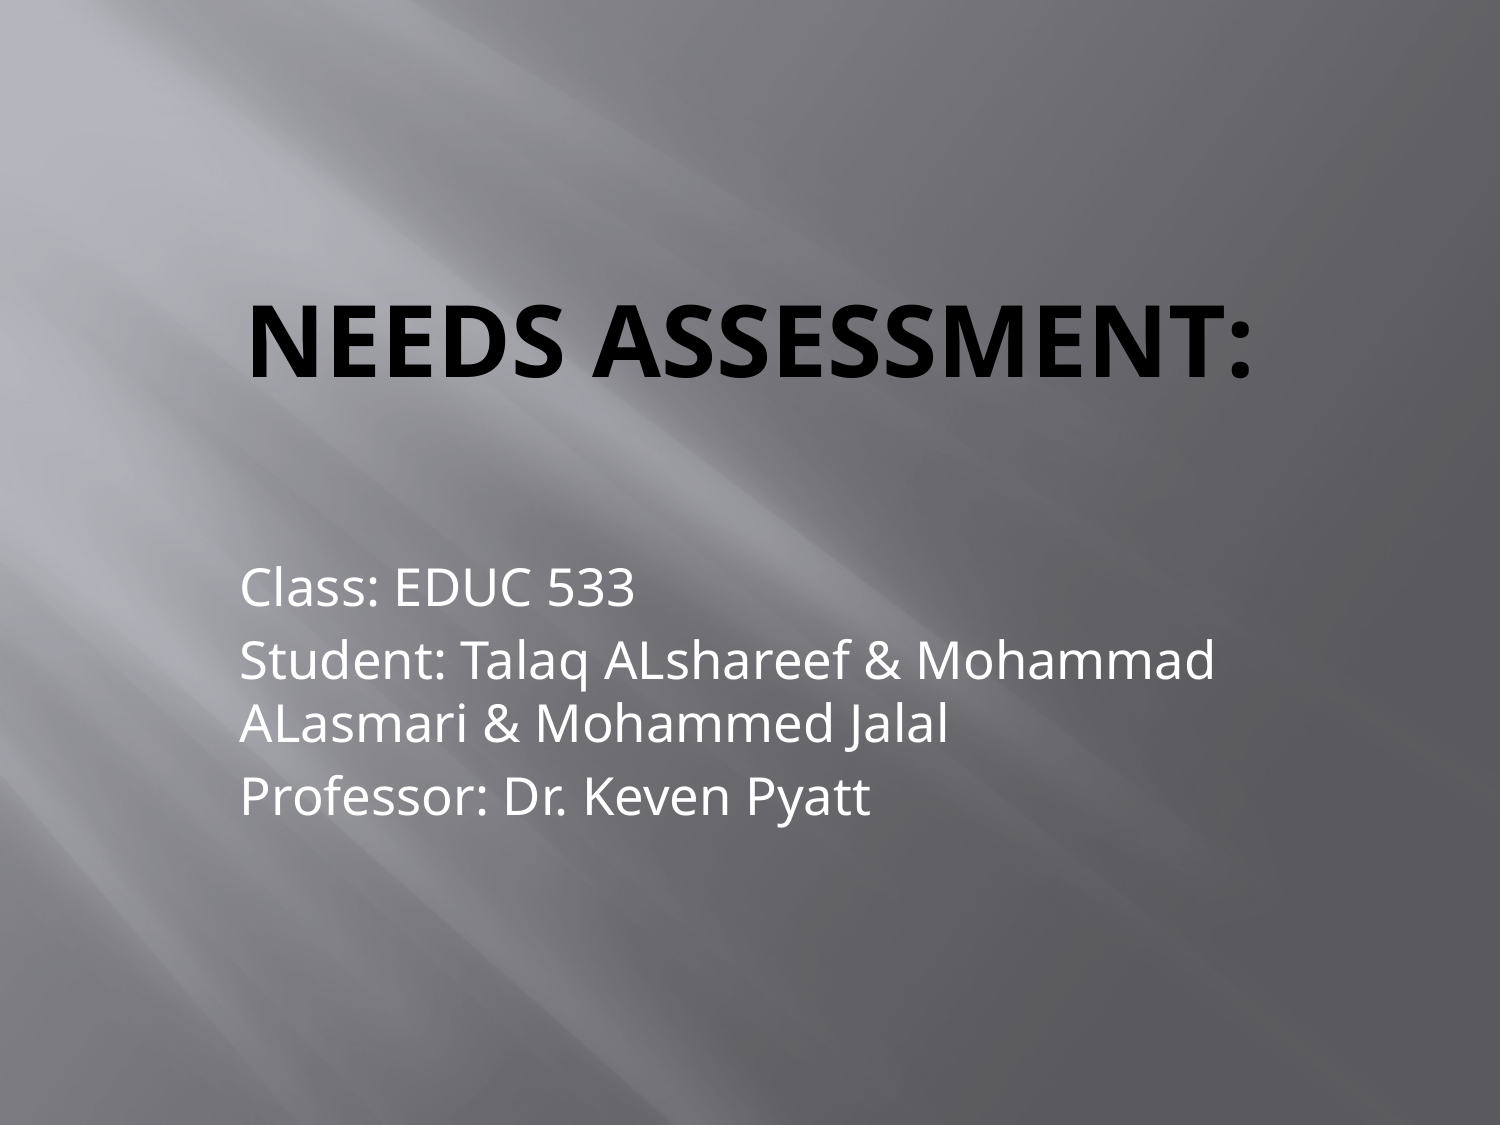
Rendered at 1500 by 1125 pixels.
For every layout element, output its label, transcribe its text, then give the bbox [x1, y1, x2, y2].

title Needs Assessment: [112, 162, 1388, 638]
subtitle Class: EDUC 533 Student: Talaq ALshareef & Mohammad ALasmari & Mohammed Jalal Professor: Dr. Keven Pyatt [225, 546, 1413, 834]
